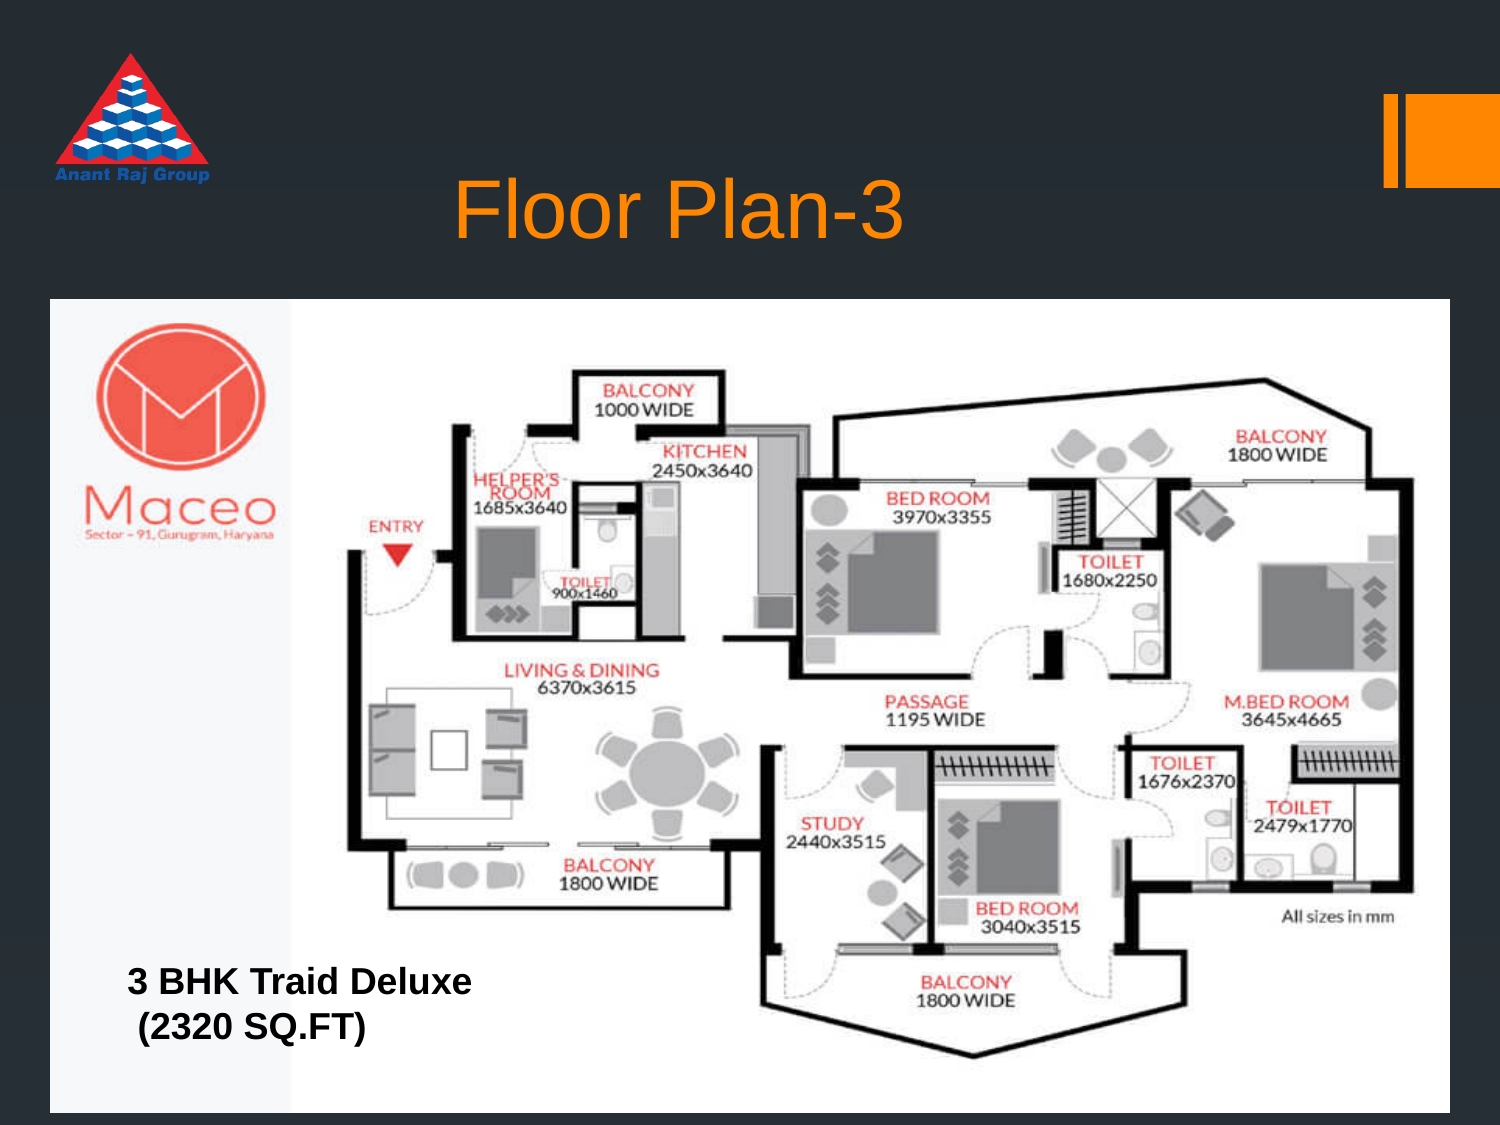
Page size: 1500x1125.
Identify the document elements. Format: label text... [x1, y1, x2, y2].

picture [49, 49, 213, 187]
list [49, 299, 1451, 1113]
title Floor Plan-3 [437, 112, 1363, 263]
